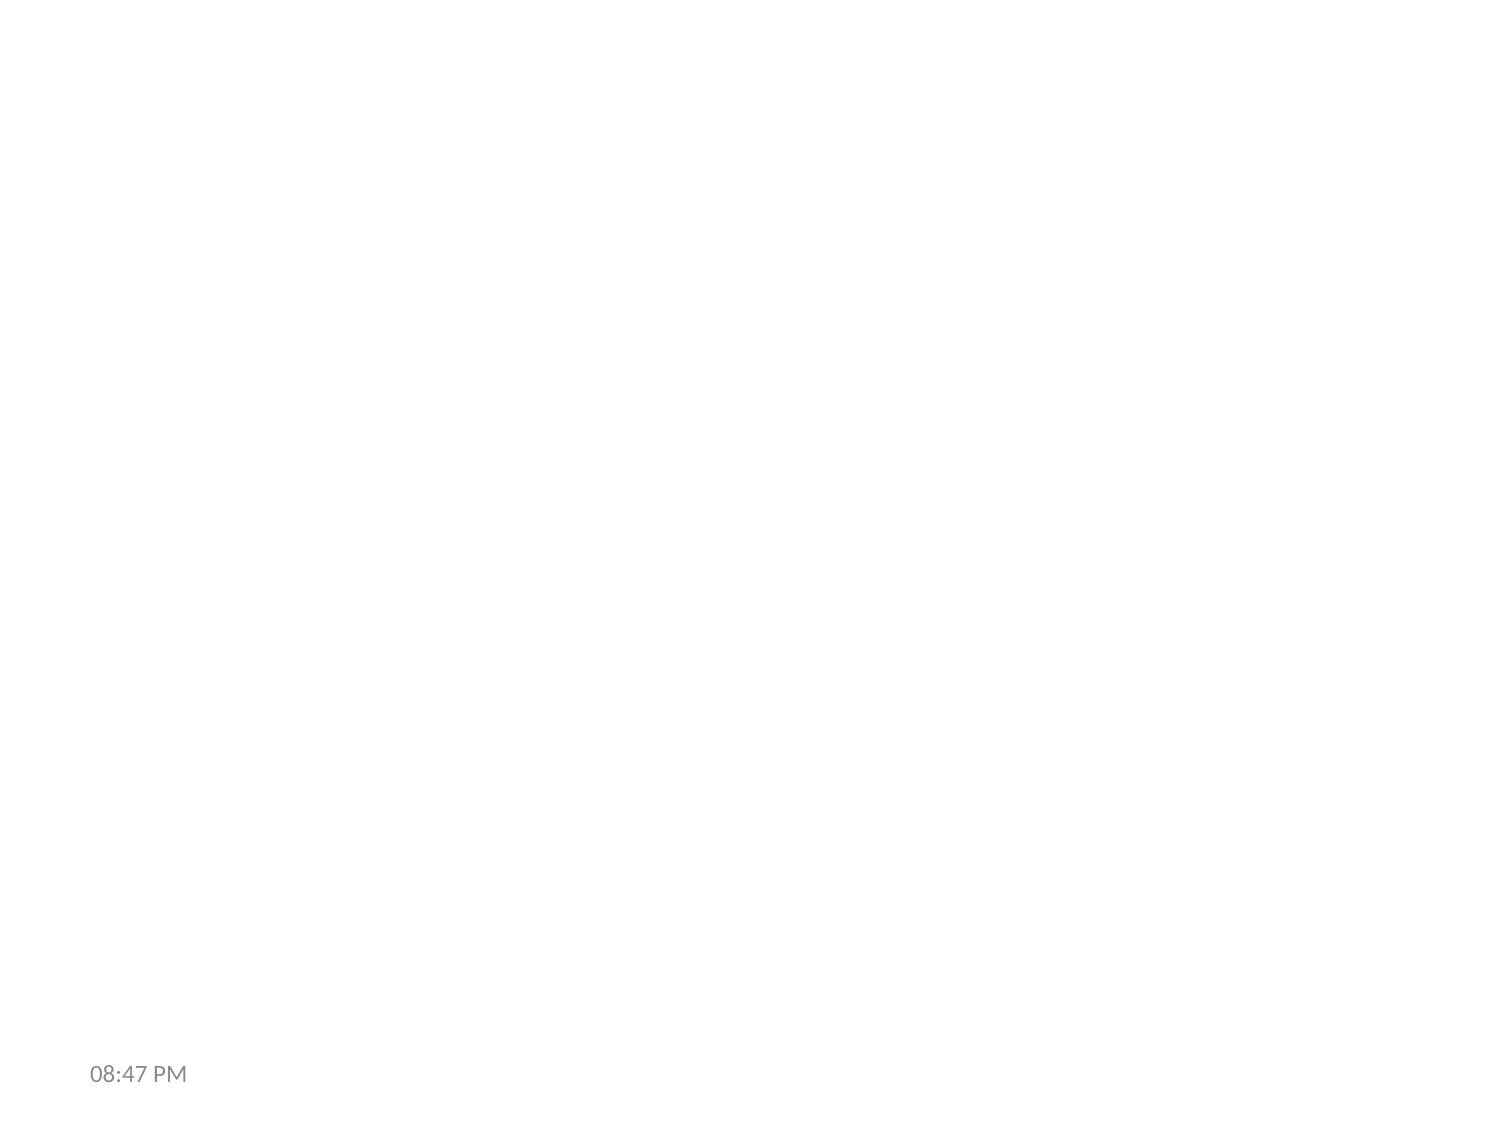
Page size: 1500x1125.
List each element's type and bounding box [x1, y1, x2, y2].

slide_number [75, 1042, 425, 1103]
